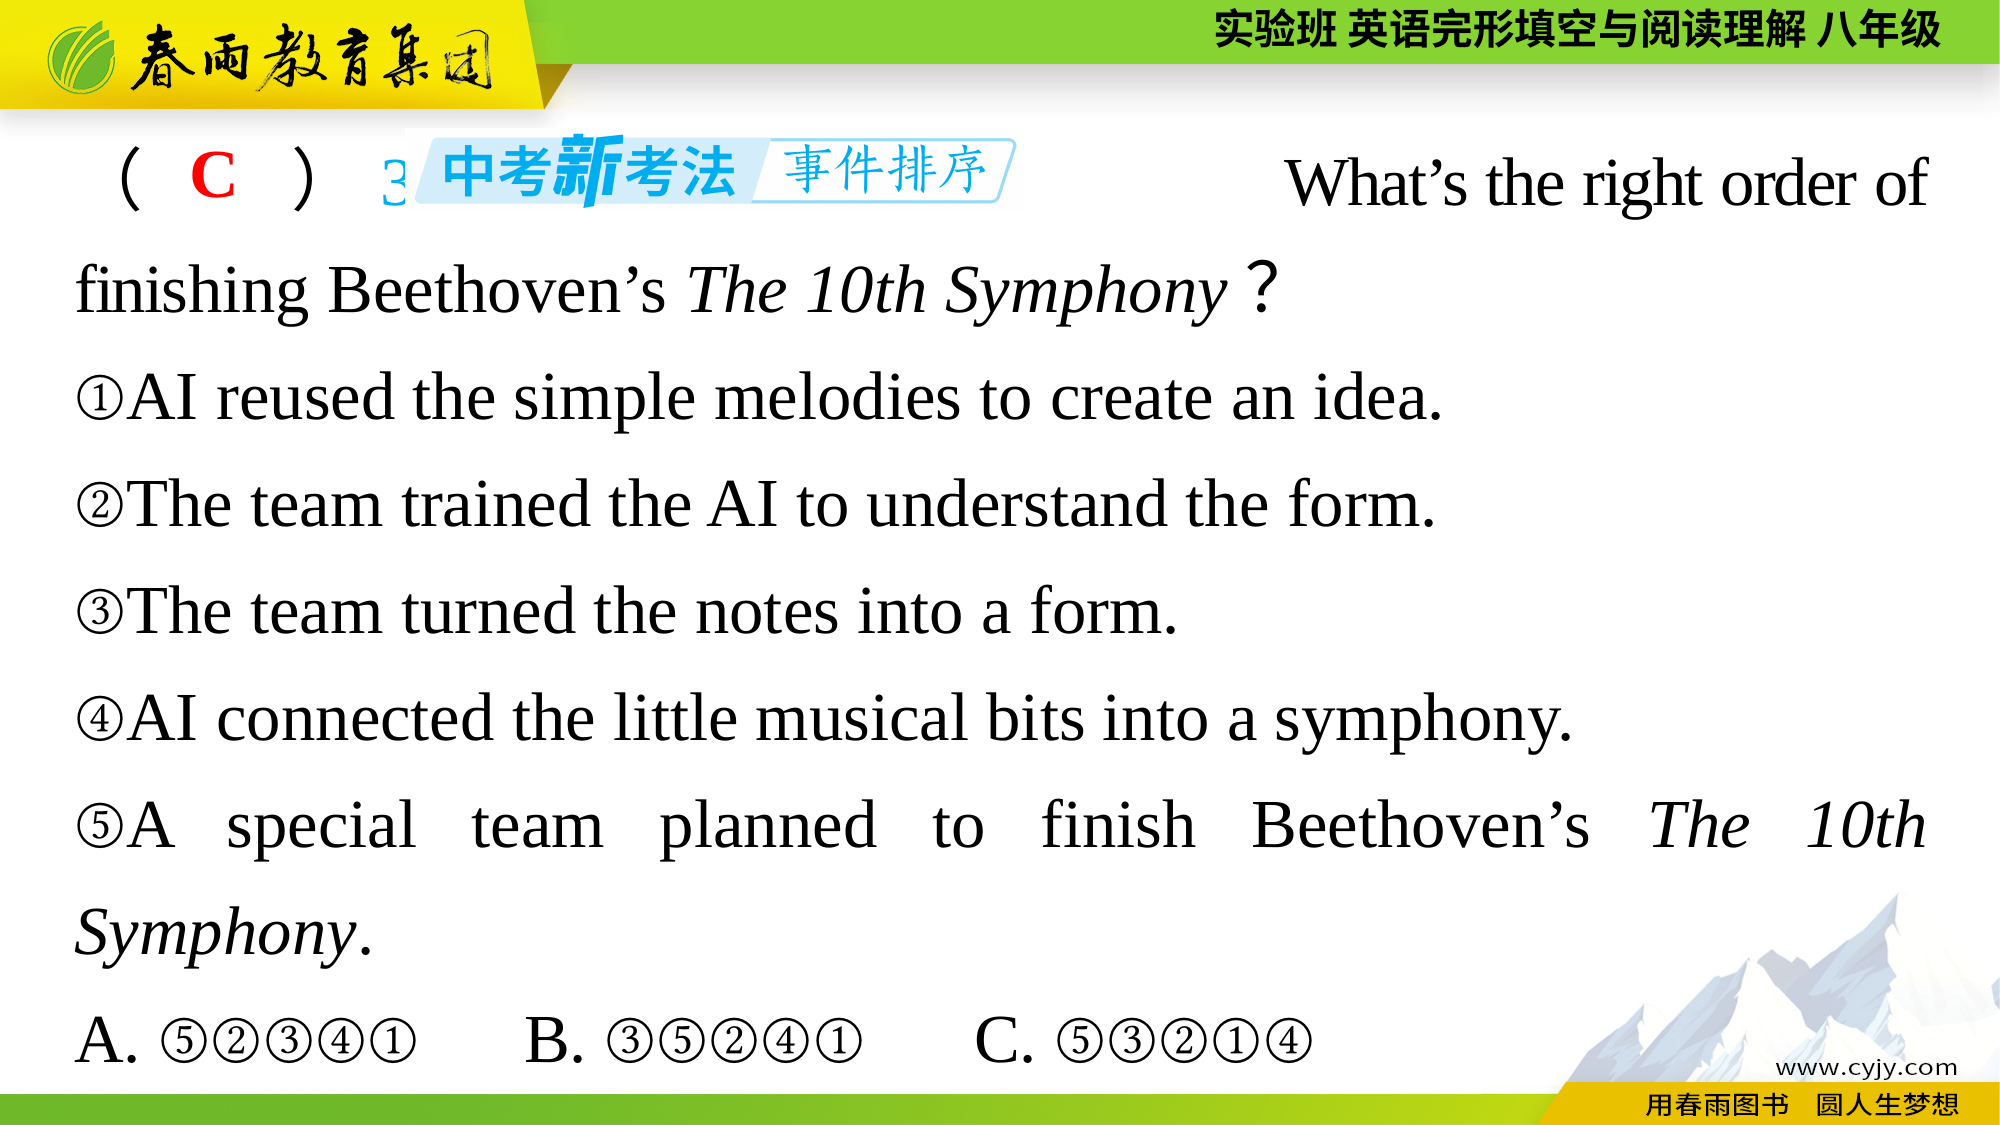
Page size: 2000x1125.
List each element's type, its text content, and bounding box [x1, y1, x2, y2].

list （ ）3. What’s the right order of finishing Beethoven’s The 10th Symphony？ ①AI reused the simple melodies to create an idea. ②The team trained the AI to understand the form. ③The team turned the notes into a form. ④AI connected the little musical bits into a symphony. ⑤A special team planned to finish Beethoven’s The 10th Symphony. A. ⑤②③④① B. ③⑤②④① C. ⑤③②①④ [59, 104, 1944, 1094]
text_box C [175, 121, 255, 219]
picture [0, 0, 2000, 1125]
